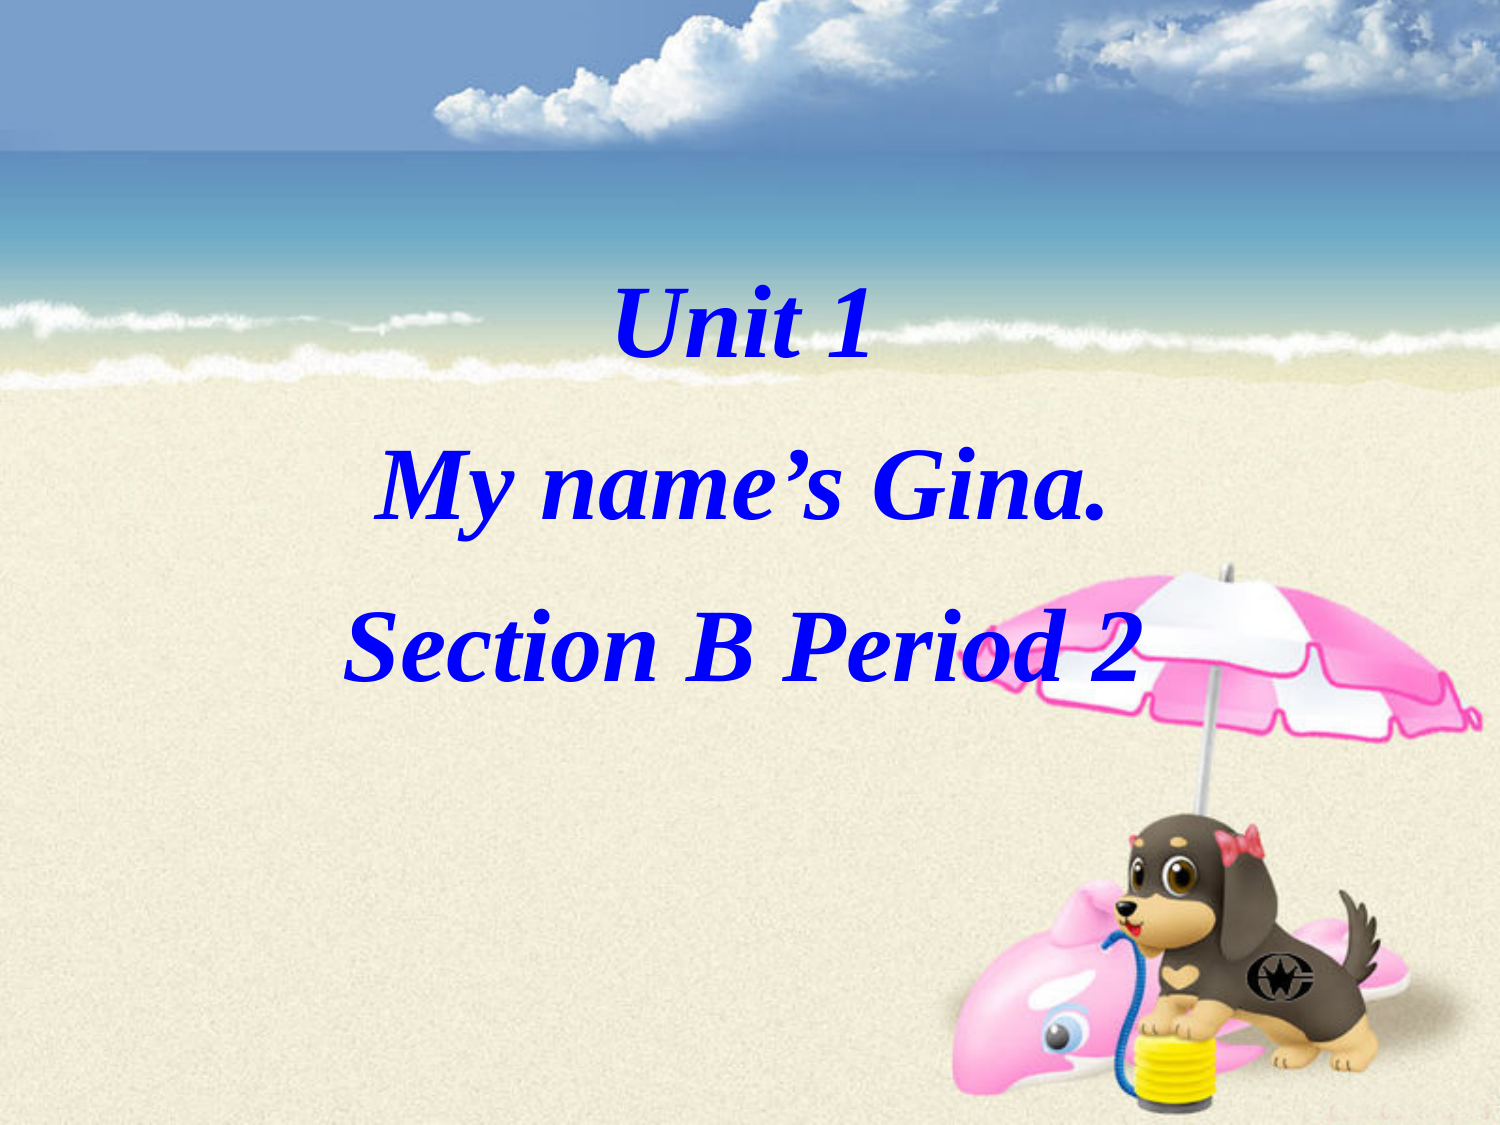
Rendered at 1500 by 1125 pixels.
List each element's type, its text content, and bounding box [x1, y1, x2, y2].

text_box Unit 1 My name’s Gina. Section B Period 2 [265, 207, 1223, 710]
picture [0, 0, 1500, 1125]
